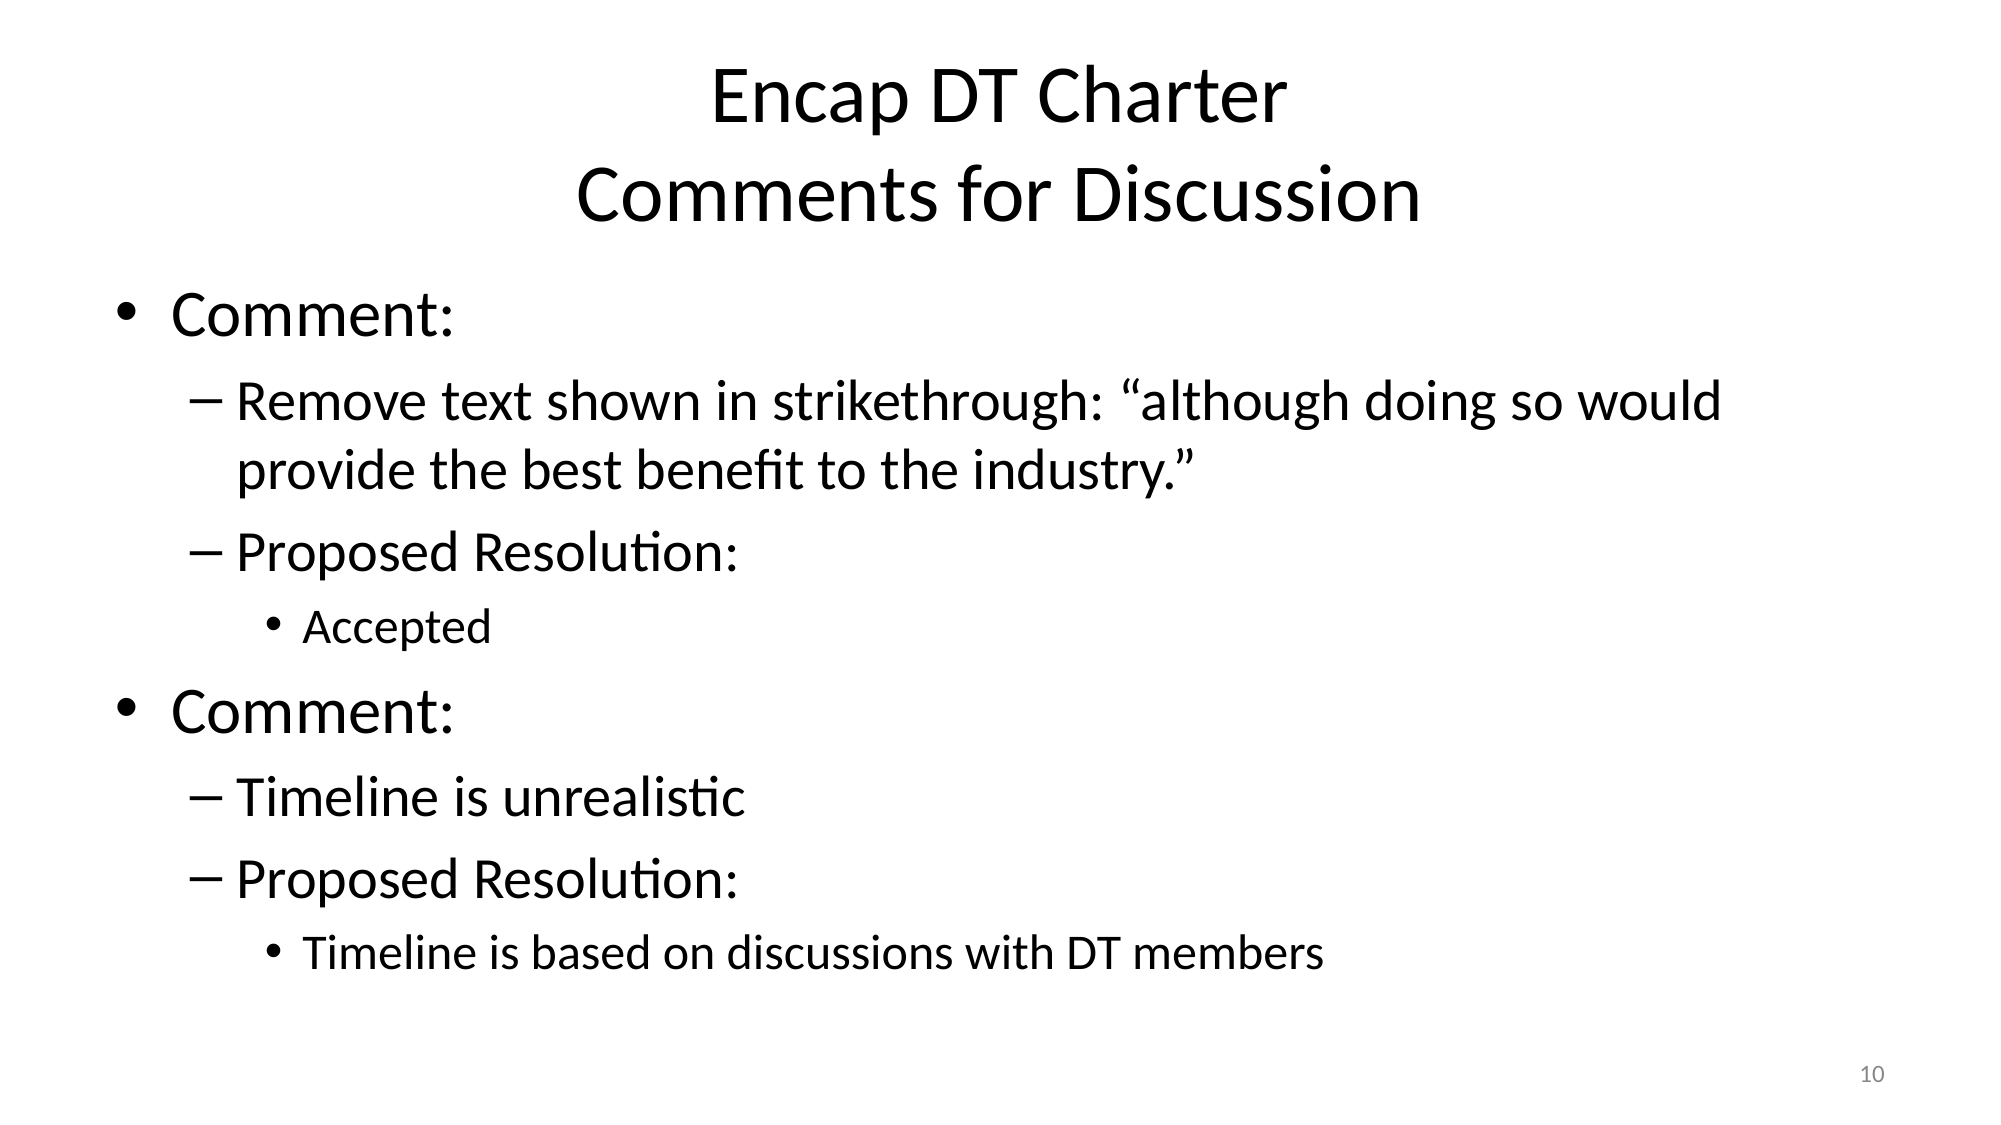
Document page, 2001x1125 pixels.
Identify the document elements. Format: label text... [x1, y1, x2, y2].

slide_number 10 [1433, 1042, 1900, 1103]
list Comment: Remove text shown in strikethrough: “although doing so would provide the best benefit to the industry.” Proposed Resolution: Accepted Comment: Timeline is unrealistic Proposed Resolution: Timeline is based on discussions with DT members [99, 262, 1900, 1005]
title Encap DT Charter Comments for Discussion [99, 45, 1900, 233]
